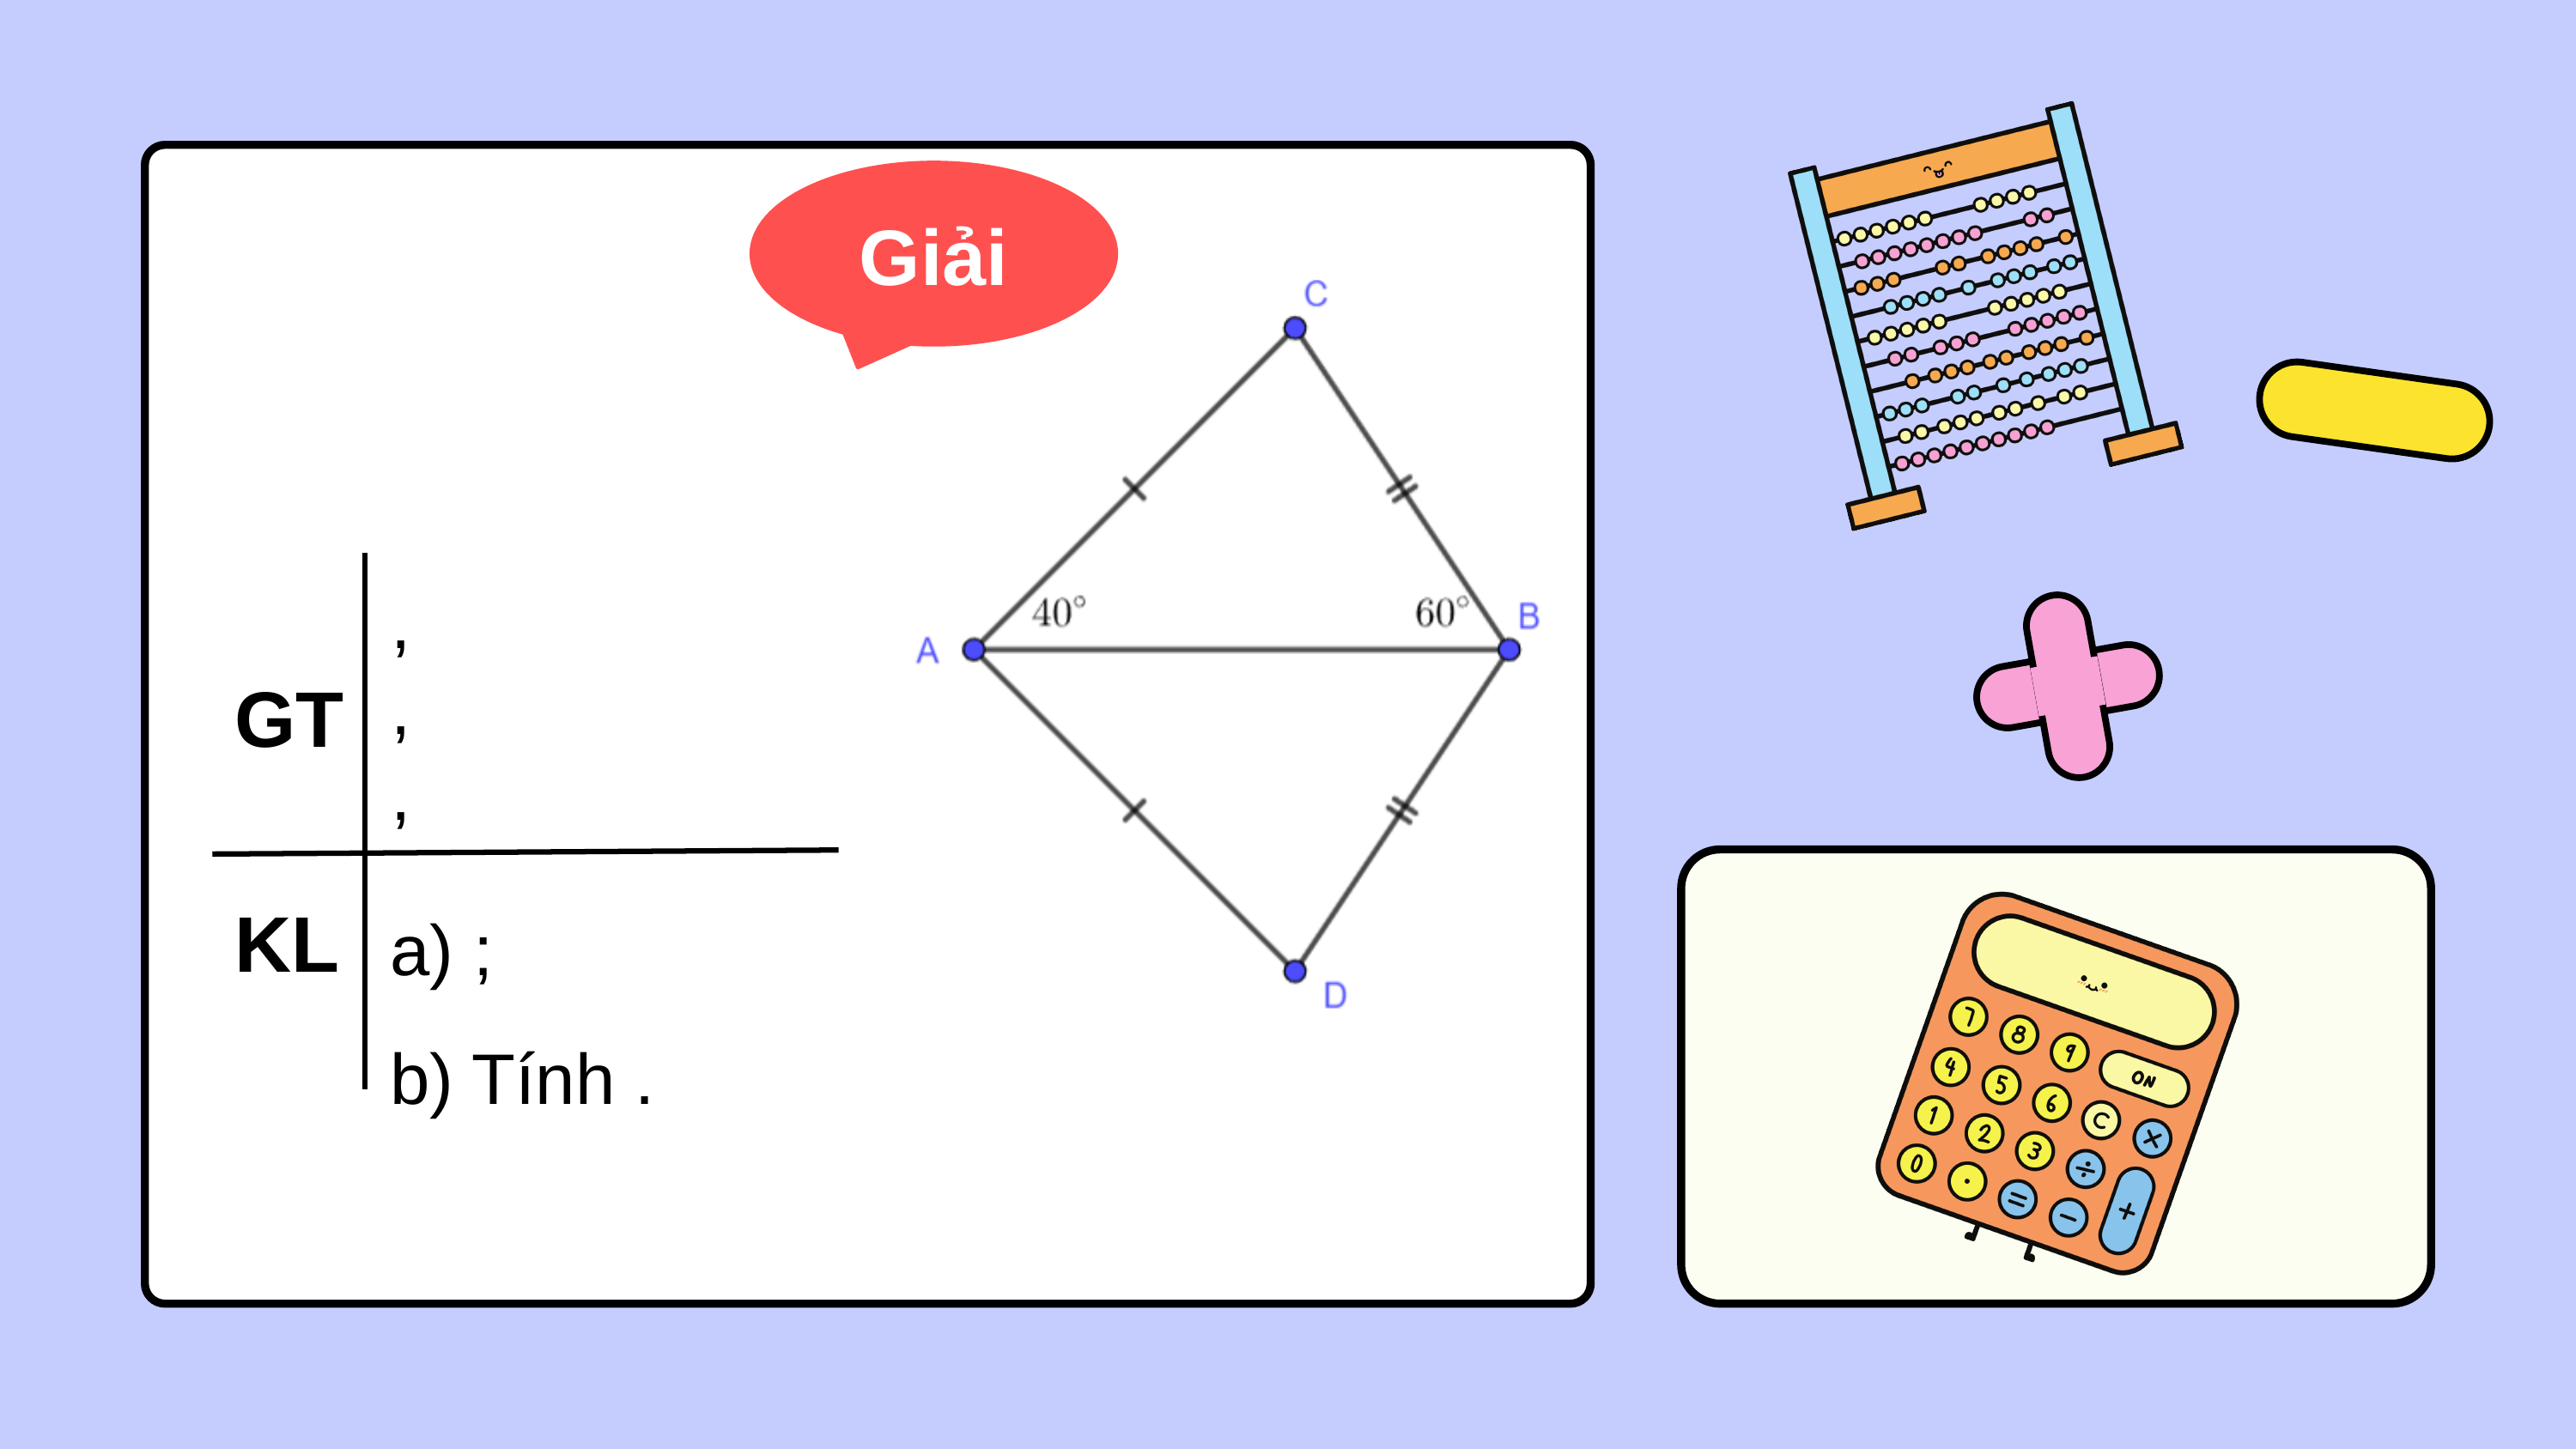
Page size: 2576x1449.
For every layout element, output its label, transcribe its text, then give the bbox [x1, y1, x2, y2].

picture [1765, 95, 2184, 530]
text_box Giải [749, 161, 1119, 370]
text_box [144, 144, 1591, 1304]
picture [1909, 919, 2203, 1261]
picture [885, 253, 1557, 1031]
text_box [1971, 589, 2165, 783]
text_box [211, 552, 839, 1090]
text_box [2258, 373, 2491, 449]
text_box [1680, 849, 2432, 1304]
